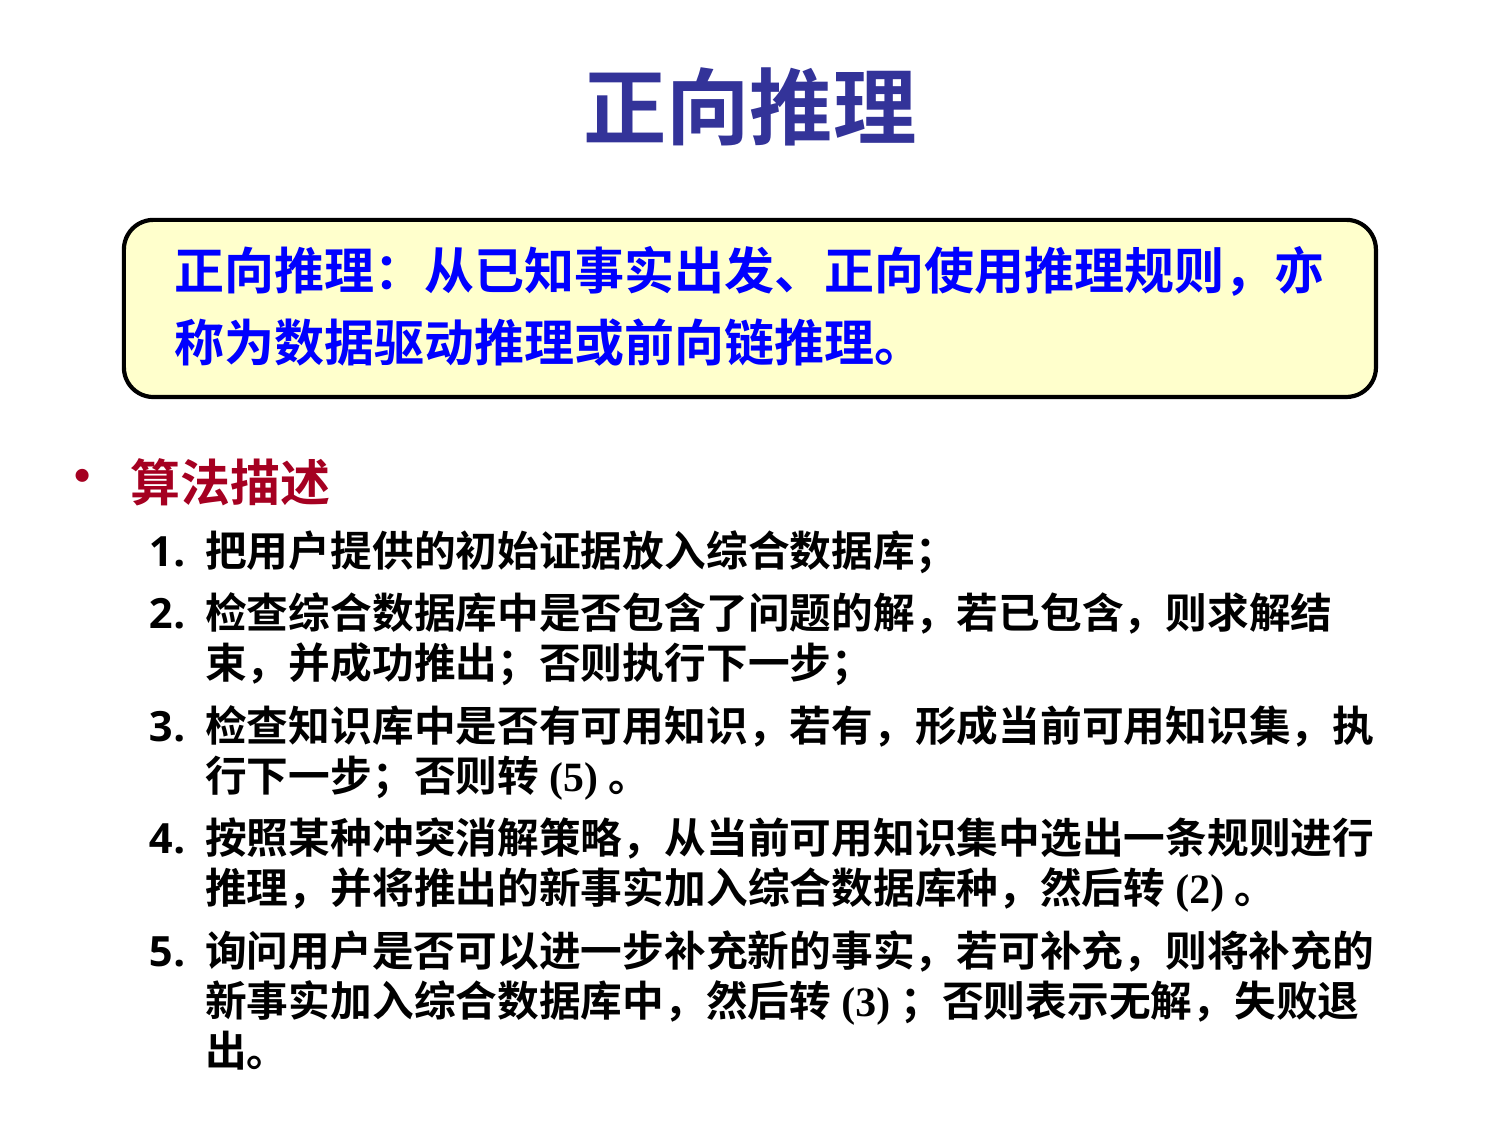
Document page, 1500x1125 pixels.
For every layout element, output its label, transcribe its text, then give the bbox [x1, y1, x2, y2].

title 正向推理 [75, 19, 1425, 192]
list 算法描述 把用户提供的初始证据放入综合数据库； 检查综合数据库中是否包含了问题的解，若已包含，则求解结束，并成功推出；否则执行下一步； 检查知识库中是否有可用知识，若有，形成当前可用知识集，执行下一步；否则转(5)。 按照某种冲突消解策略，从当前可用知识集中选出一条规则进行推理，并将推出的新事实加入综合数据库种，然后转(2)。 询问用户是否可以进一步补充新的事实，若可补充，则将补充的新事实加入综合数据库中，然后转(3)；否则表示无解，失败退出。 [58, 444, 1412, 1090]
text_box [123, 219, 1377, 398]
